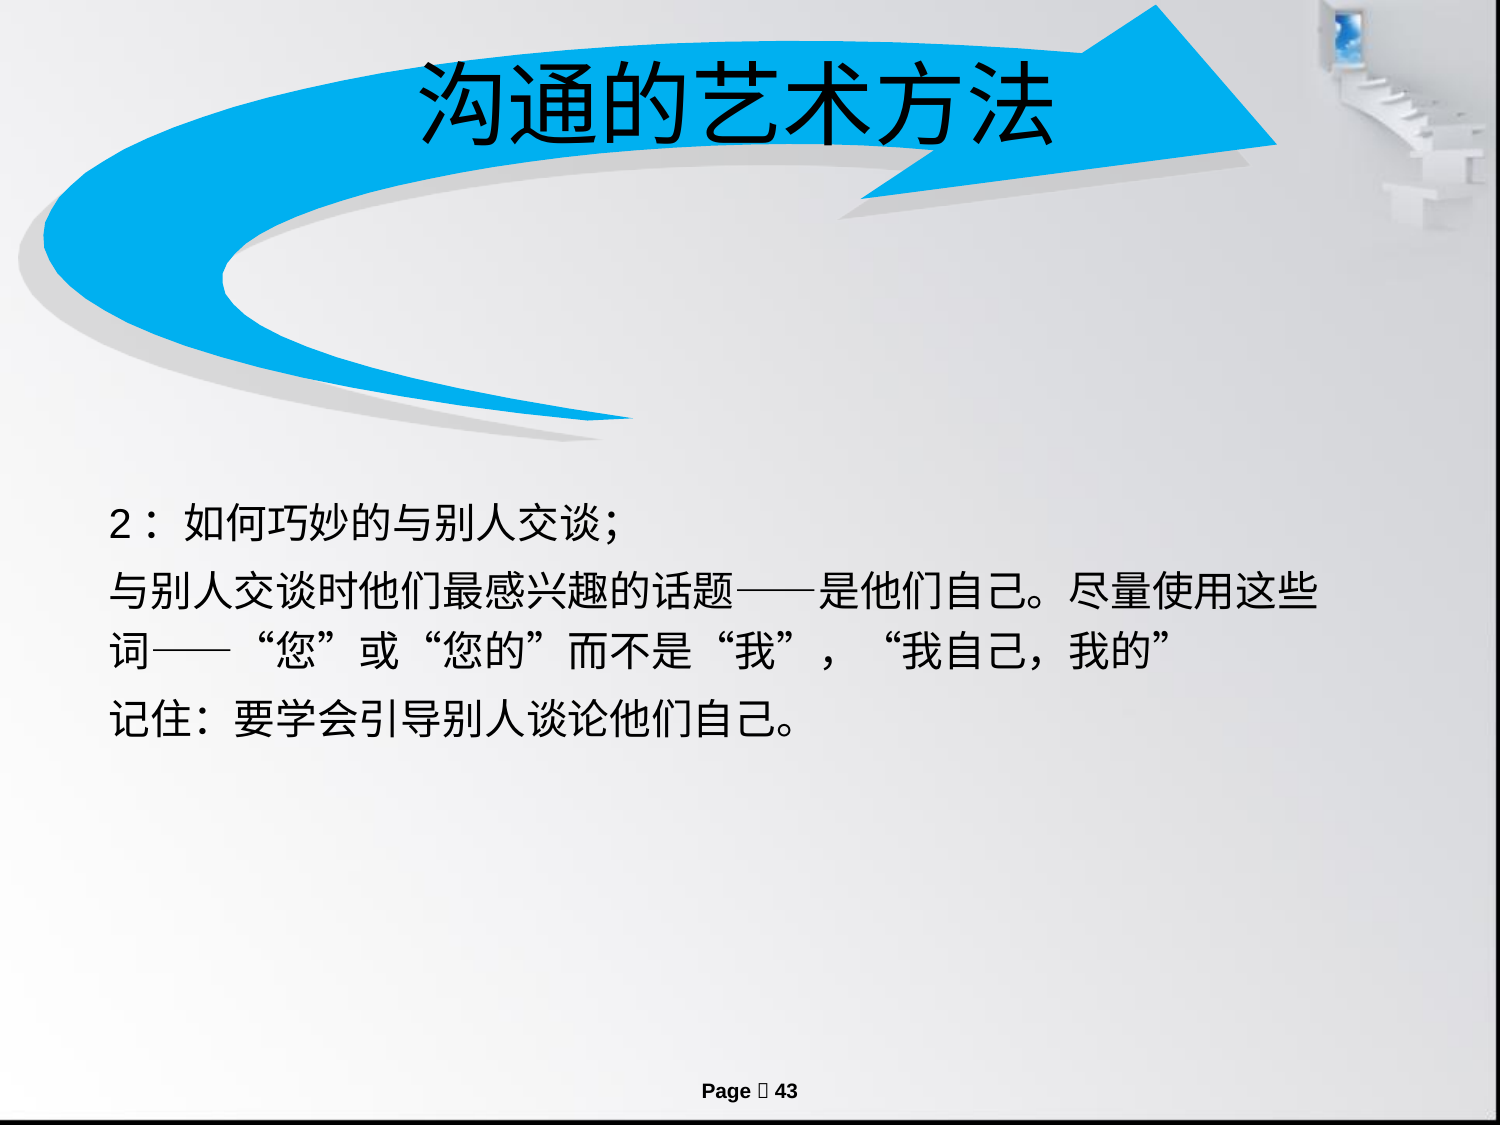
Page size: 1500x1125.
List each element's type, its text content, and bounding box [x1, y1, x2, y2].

list 2：如何巧妙的与别人交谈； 与别人交谈时他们最感兴趣的话题——是他们自己。尽量使用这些词——“您”或“您的”而不是“我”，“我自己，我的” 记住：要学会引导别人谈论他们自己。 [93, 420, 1342, 894]
picture [0, 0, 1500, 1125]
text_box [43, 4, 1278, 421]
